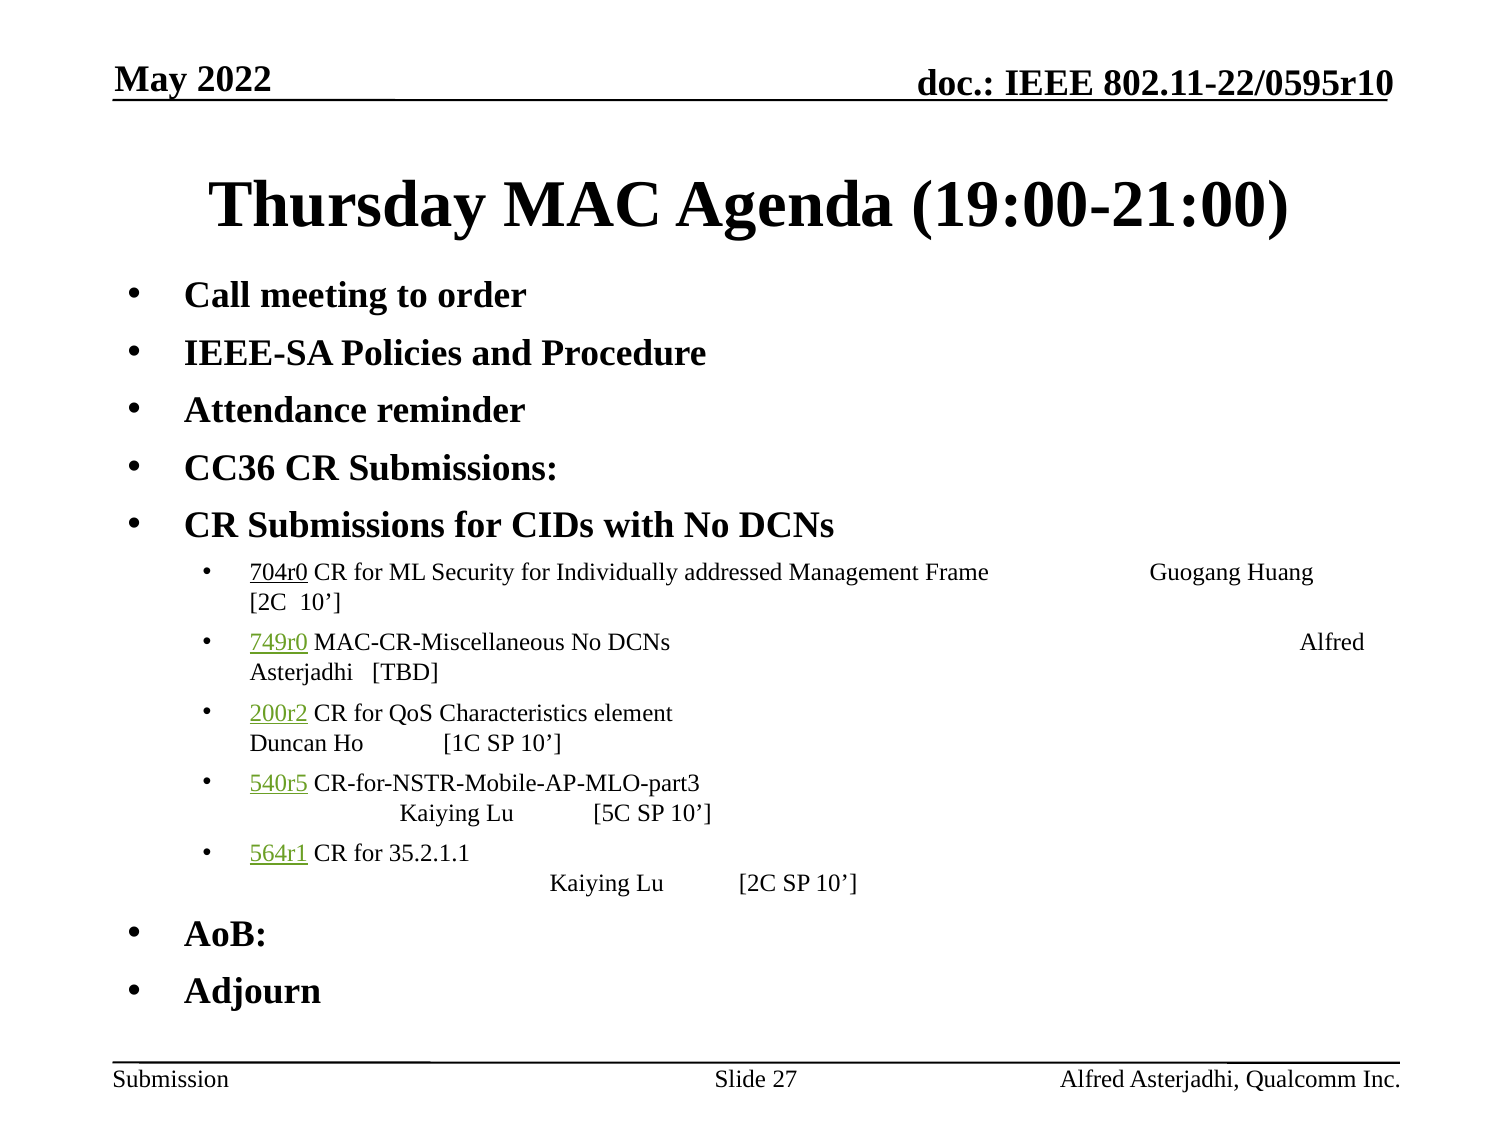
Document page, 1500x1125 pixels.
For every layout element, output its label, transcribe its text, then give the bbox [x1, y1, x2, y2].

slide_number Slide 27 [712, 1061, 800, 1123]
footer Alfred Asterjadhi, Qualcomm Inc. [878, 1061, 1402, 1093]
title Thursday MAC Agenda (19:00-21:00) [112, 112, 1388, 262]
list Call meeting to order IEEE-SA Policies and Procedure Attendance reminder CC36 CR Submissions: CR Submissions for CIDs with No DCNs 704r0 CR for ML Security for Individually addressed Management Frame Guogang Huang [2C 10’] 749r0 MAC-CR-Miscellaneous No DCNs Alfred Asterjadhi [TBD] 200r2 CR for QoS Characteristics element Duncan Ho [1C SP 10’] 540r5 CR-for-NSTR-Mobile-AP-MLO-part3 Kaiying Lu [5C SP 10’] 564r1 CR for 35.2.1.1 Kaiying Lu [2C SP 10’] AoB: Adjourn [112, 262, 1388, 1038]
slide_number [114, 54, 423, 100]
